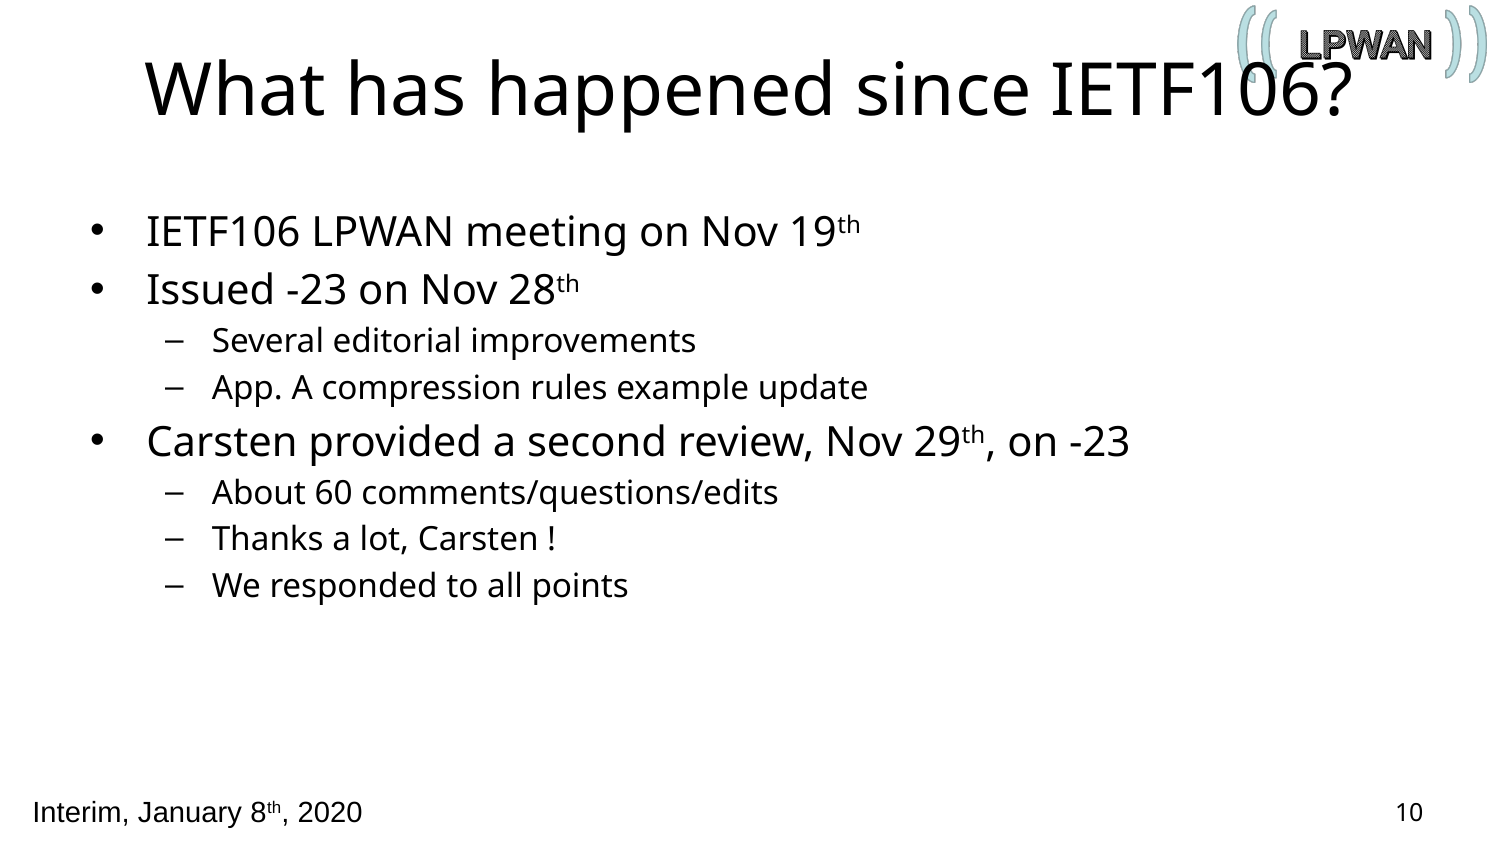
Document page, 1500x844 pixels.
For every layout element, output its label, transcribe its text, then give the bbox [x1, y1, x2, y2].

picture [1237, 5, 1487, 83]
slide_number 10 [1358, 791, 1439, 837]
list IETF106 LPWAN meeting on Nov 19th Issued -23 on Nov 28th Several editorial improvements App. A compression rules example update Carsten provided a second review, Nov 29th, on -23 About 60 comments/questions/edits Thanks a lot, Carsten ! We responded to all points [75, 196, 1208, 784]
title What has happened since IETF106? [75, 33, 1425, 139]
